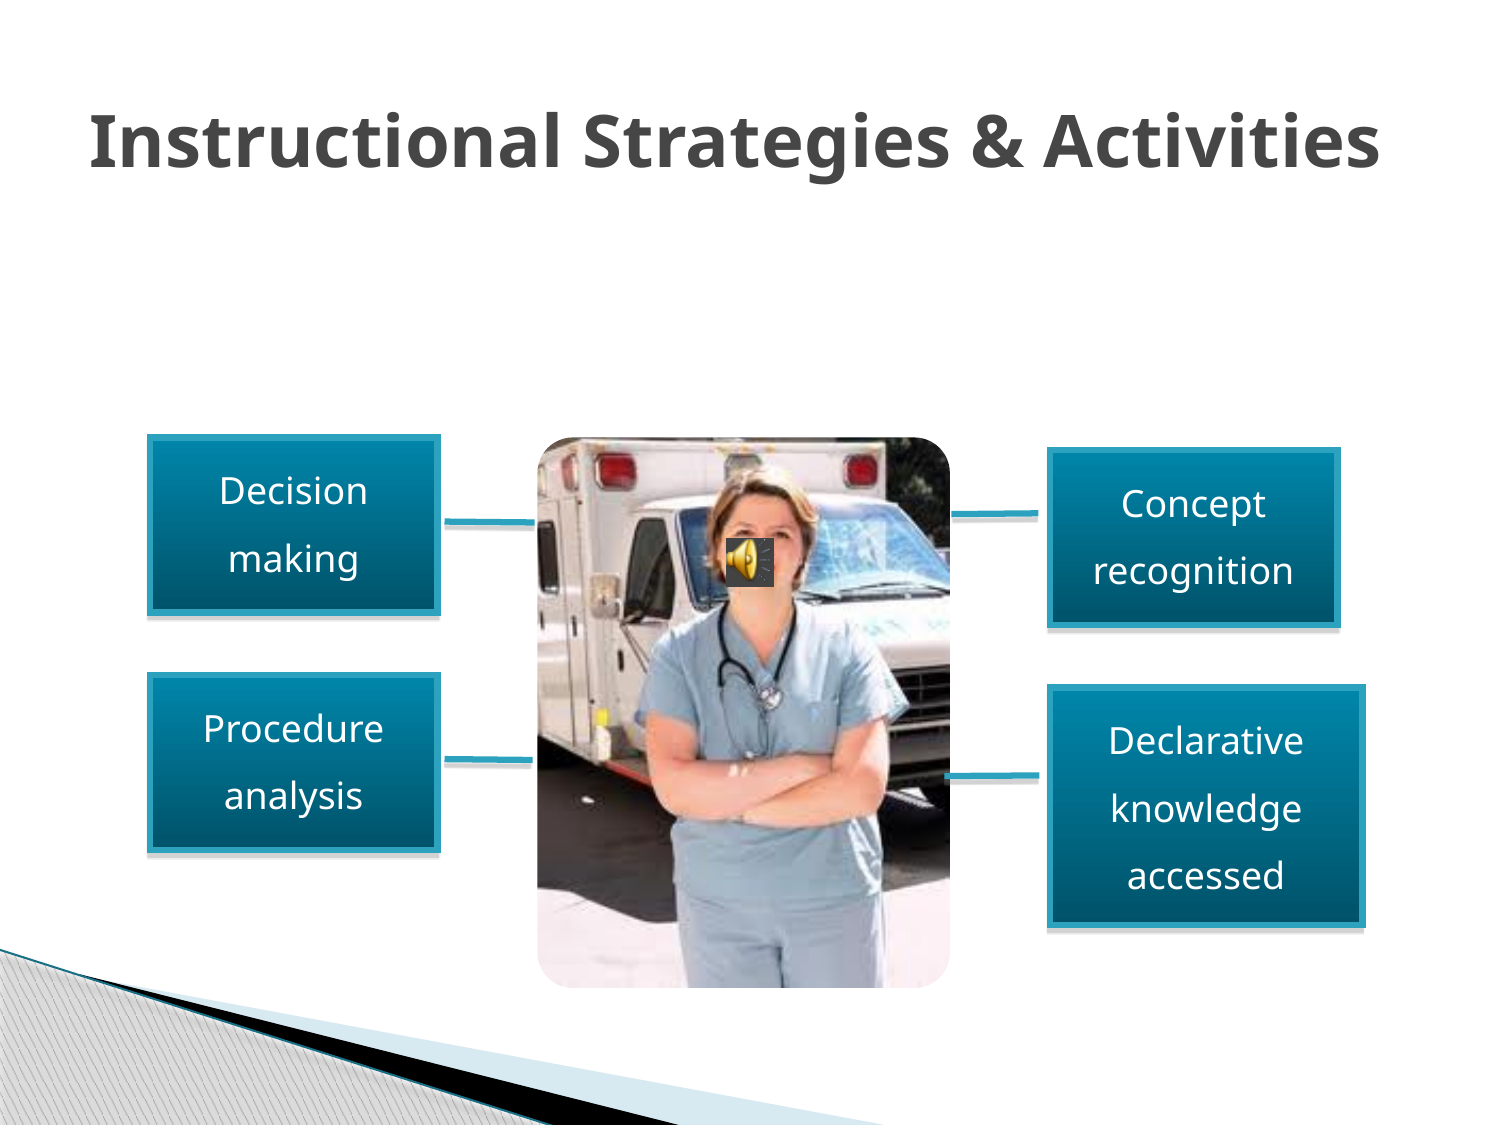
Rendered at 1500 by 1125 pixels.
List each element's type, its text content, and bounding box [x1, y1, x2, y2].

picture [724, 537, 776, 588]
text_box Decision making [149, 437, 438, 613]
title Instructional Strategies & Activities [75, 45, 1425, 233]
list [537, 437, 951, 989]
text_box Procedure analysis [149, 675, 438, 850]
text_box Declarative knowledge accessed [1049, 687, 1363, 925]
text_box Concept recognition [1049, 450, 1338, 625]
